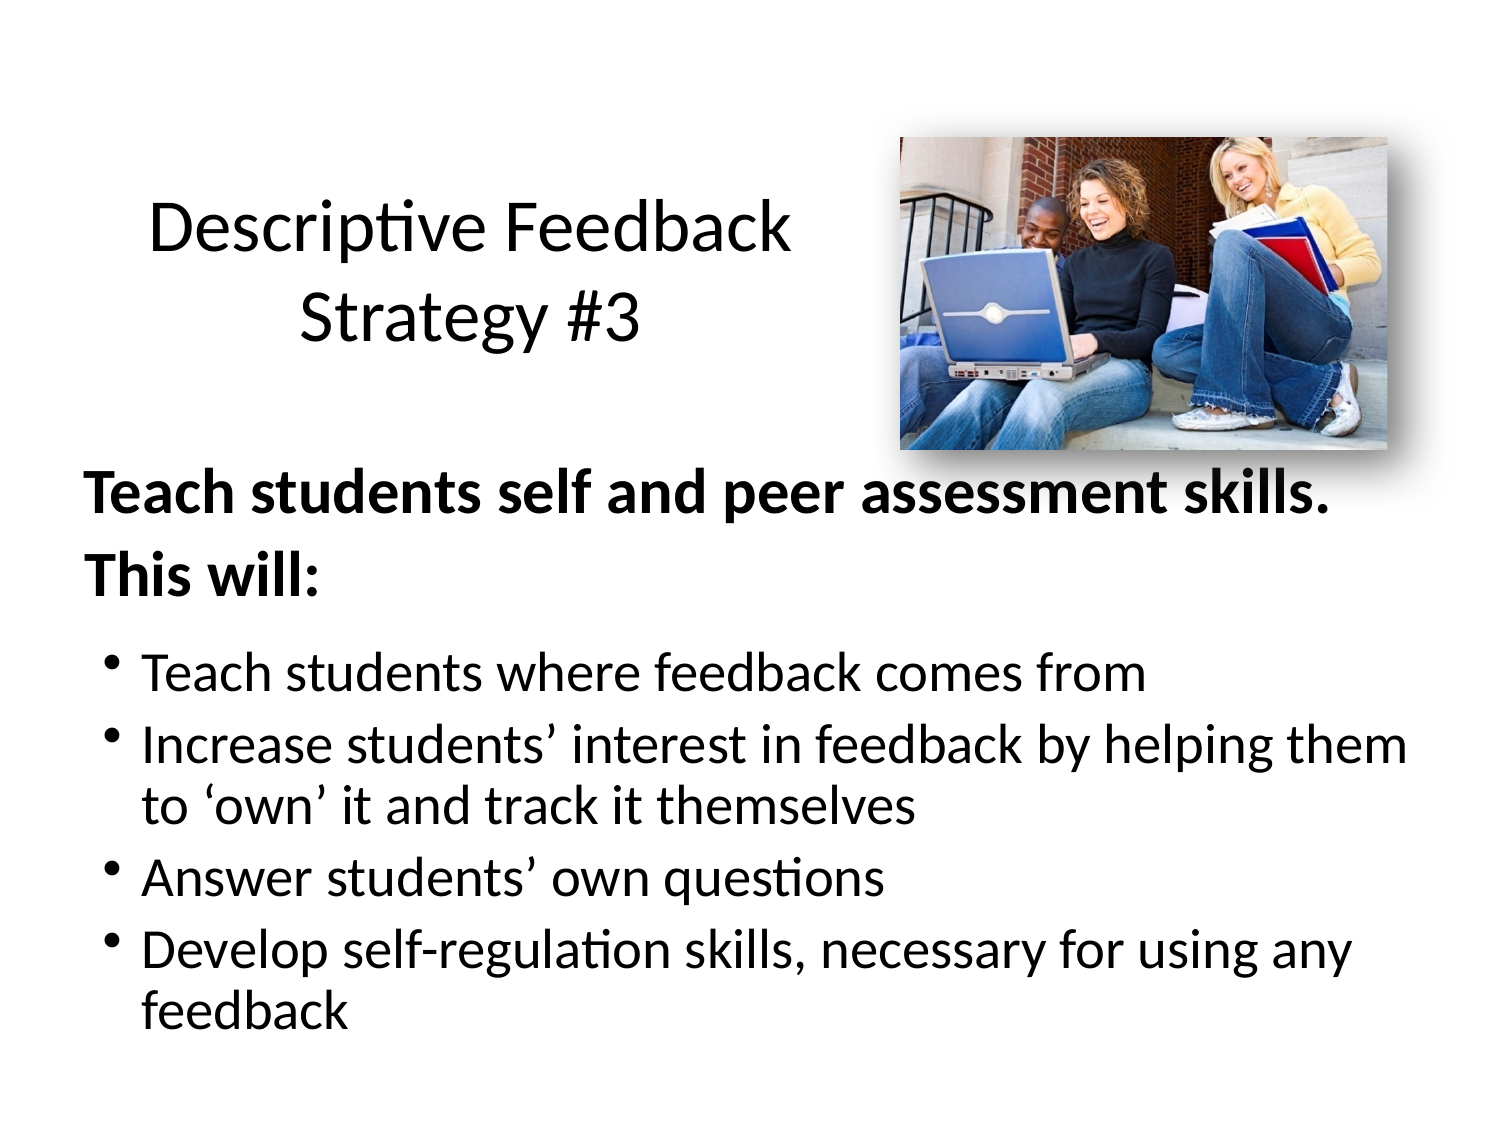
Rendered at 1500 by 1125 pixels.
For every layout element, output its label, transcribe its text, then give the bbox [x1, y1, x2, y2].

title Descriptive Feedback Strategy #3 [24, 162, 886, 363]
list Teach students self and peer assessment skills. This will: Teach students where feedback comes from Increase students’ interest in feedback by helping them to ‘own’ it and track it themselves Answer students’ own questions Develop self-regulation skills, necessary for using any feedback [24, 450, 1438, 1050]
picture [899, 137, 1388, 450]
